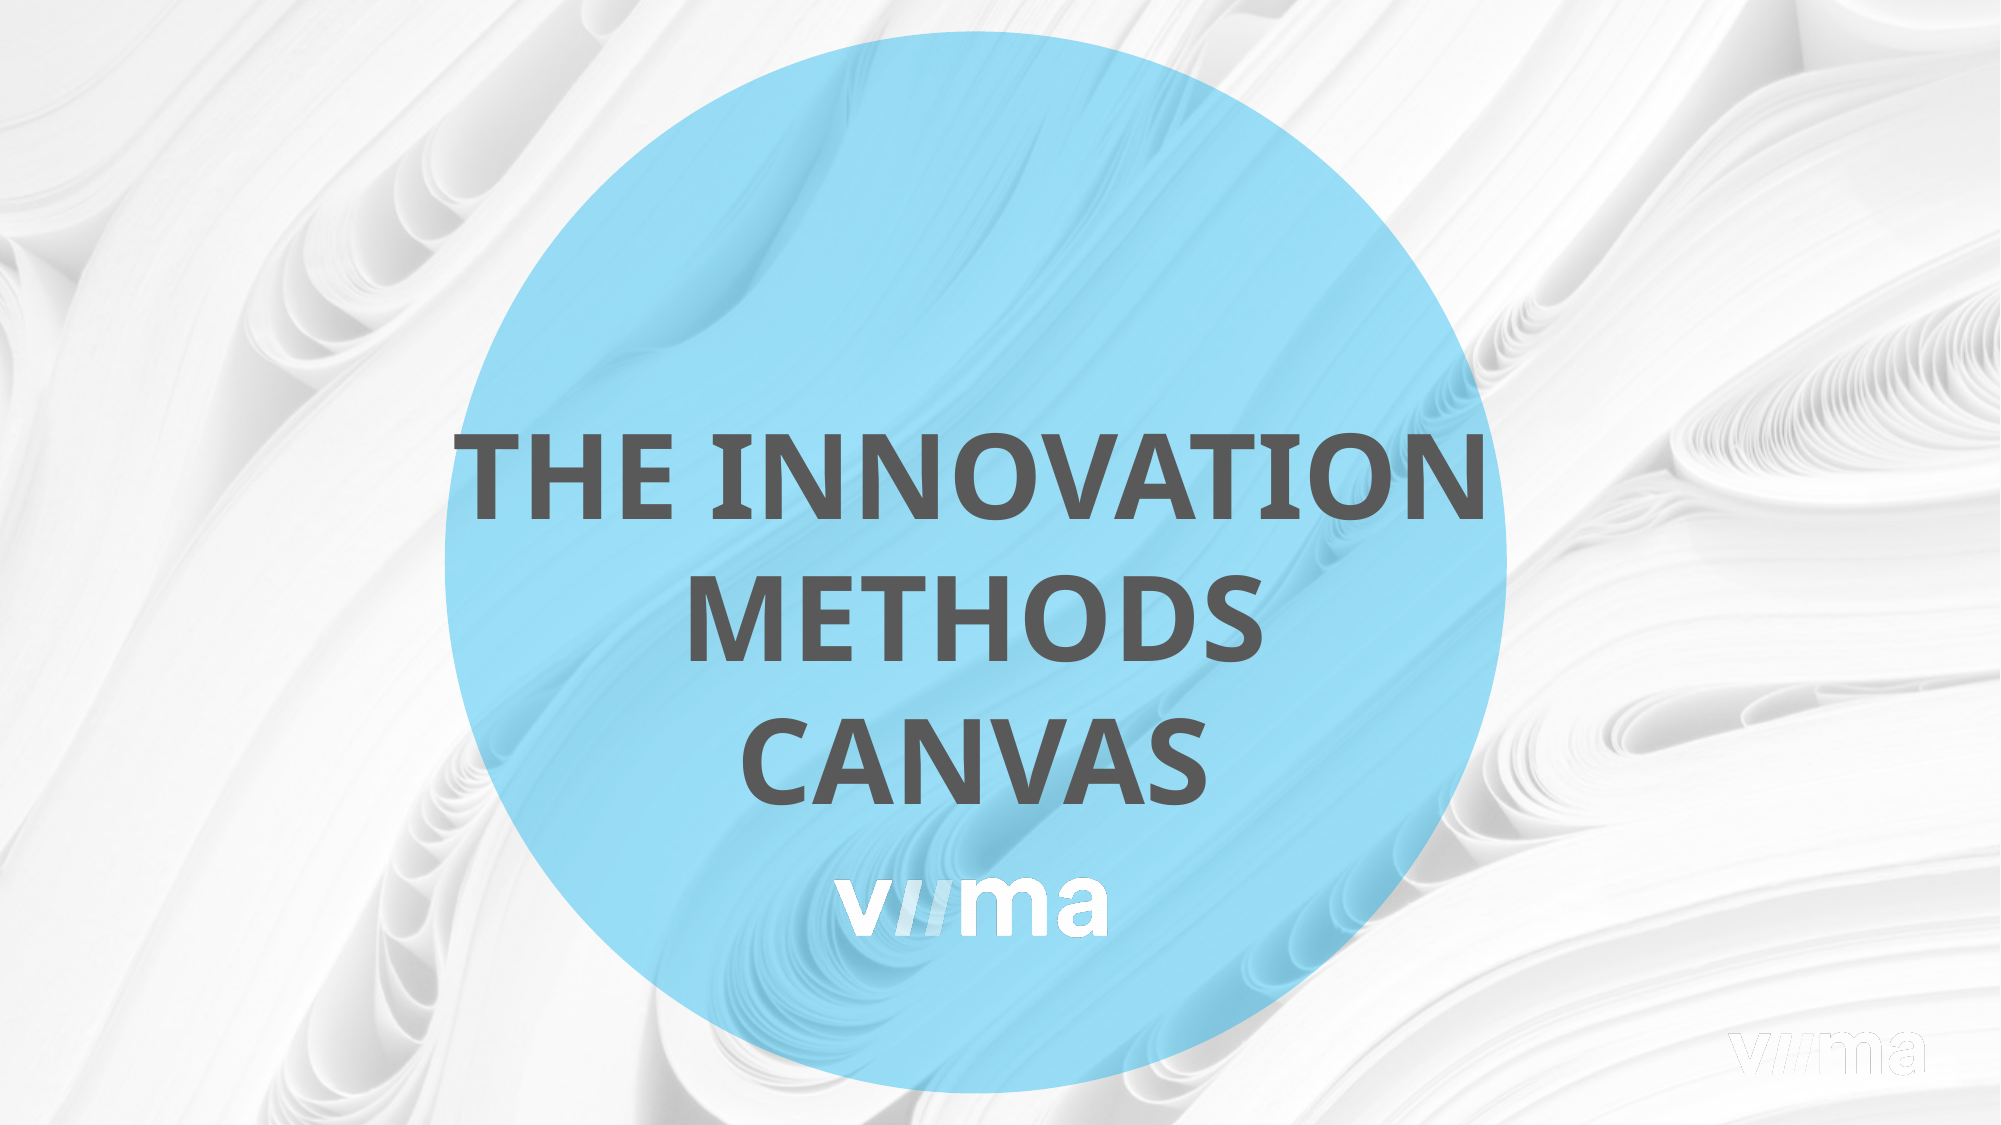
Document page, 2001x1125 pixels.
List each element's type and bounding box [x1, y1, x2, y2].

picture [1712, 1012, 1941, 1095]
text_box [471, 732, 1481, 1095]
text_box [424, 393, 1528, 732]
picture [810, 850, 1130, 965]
text_box [471, 30, 1481, 393]
